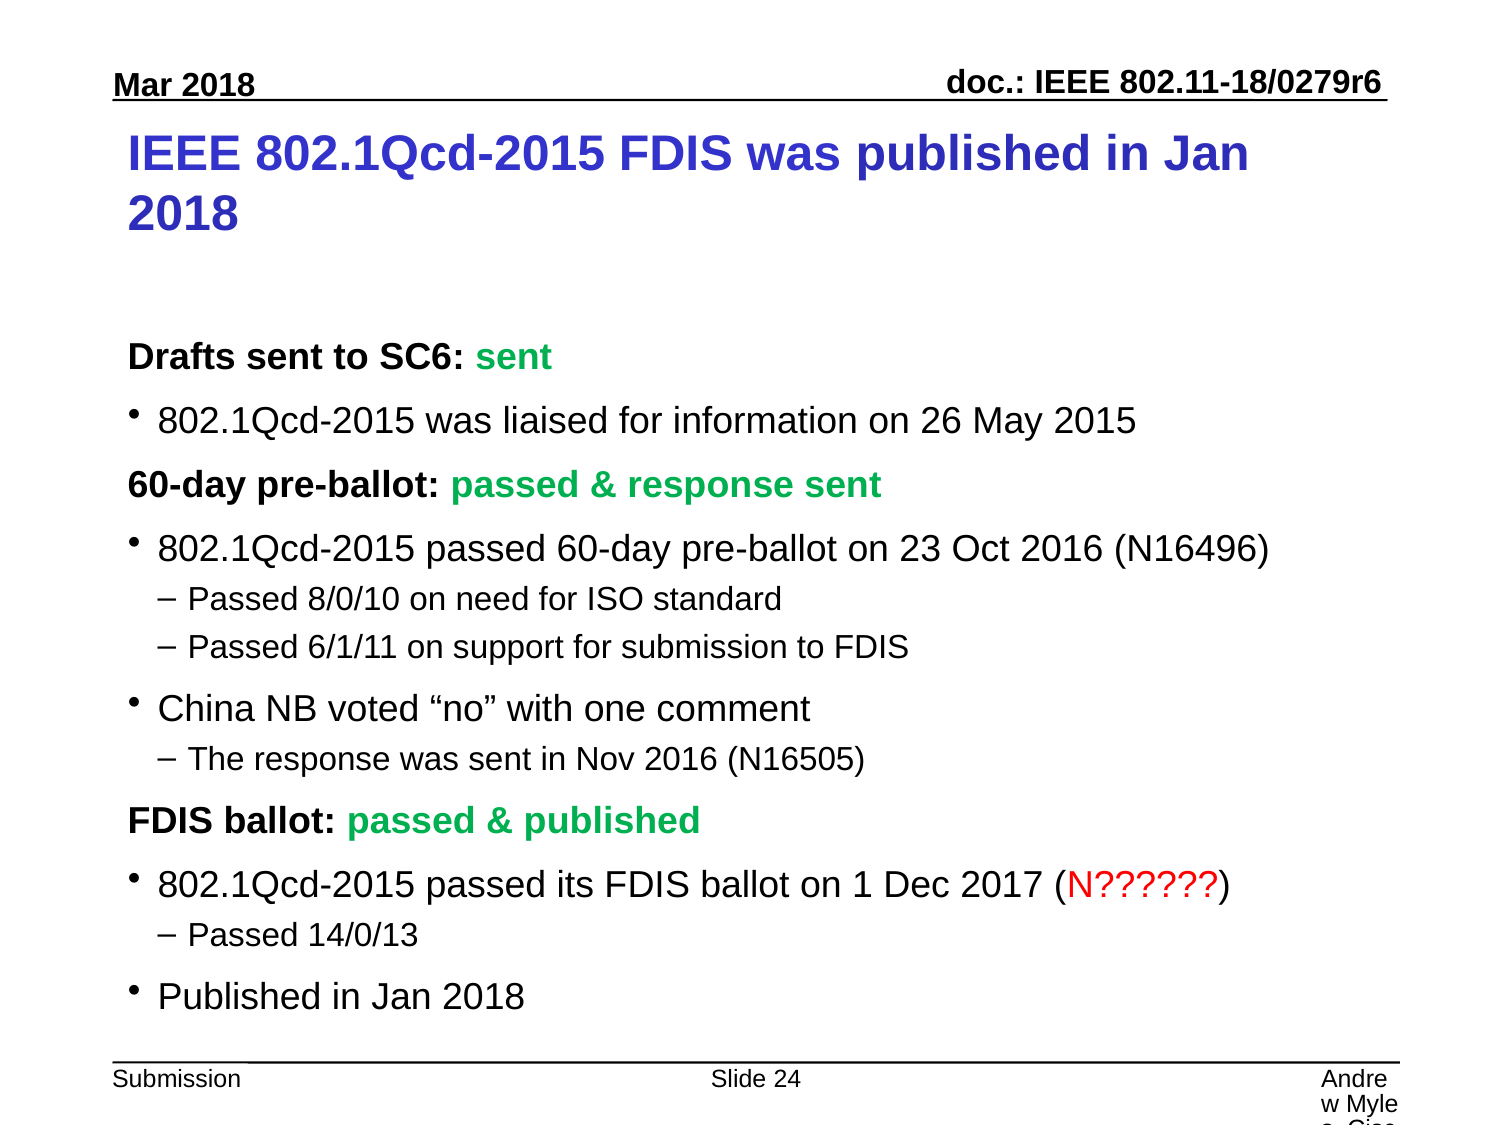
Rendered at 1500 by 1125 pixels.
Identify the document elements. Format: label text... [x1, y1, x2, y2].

list Drafts sent to SC6: sent 802.1Qcd-2015 was liaised for information on 26 May 2015 60-day pre-ballot: passed & response sent 802.1Qcd-2015 passed 60-day pre-ballot on 23 Oct 2016 (N16496) Passed 8/0/10 on need for ISO standard Passed 6/1/11 on support for submission to FDIS China NB voted “no” with one comment The response was sent in Nov 2016 (N16505) FDIS ballot: passed & published 802.1Qcd-2015 passed its FDIS ballot on 1 Dec 2017 (N??????) Passed 14/0/13 Published in Jan 2018 [112, 324, 1388, 1000]
slide_number Slide 24 [709, 1061, 803, 1093]
title IEEE 802.1Qcd-2015 FDIS was published in Jan 2018 [112, 112, 1388, 288]
footer Andrew Myles, Cisco [1320, 1061, 1402, 1093]
